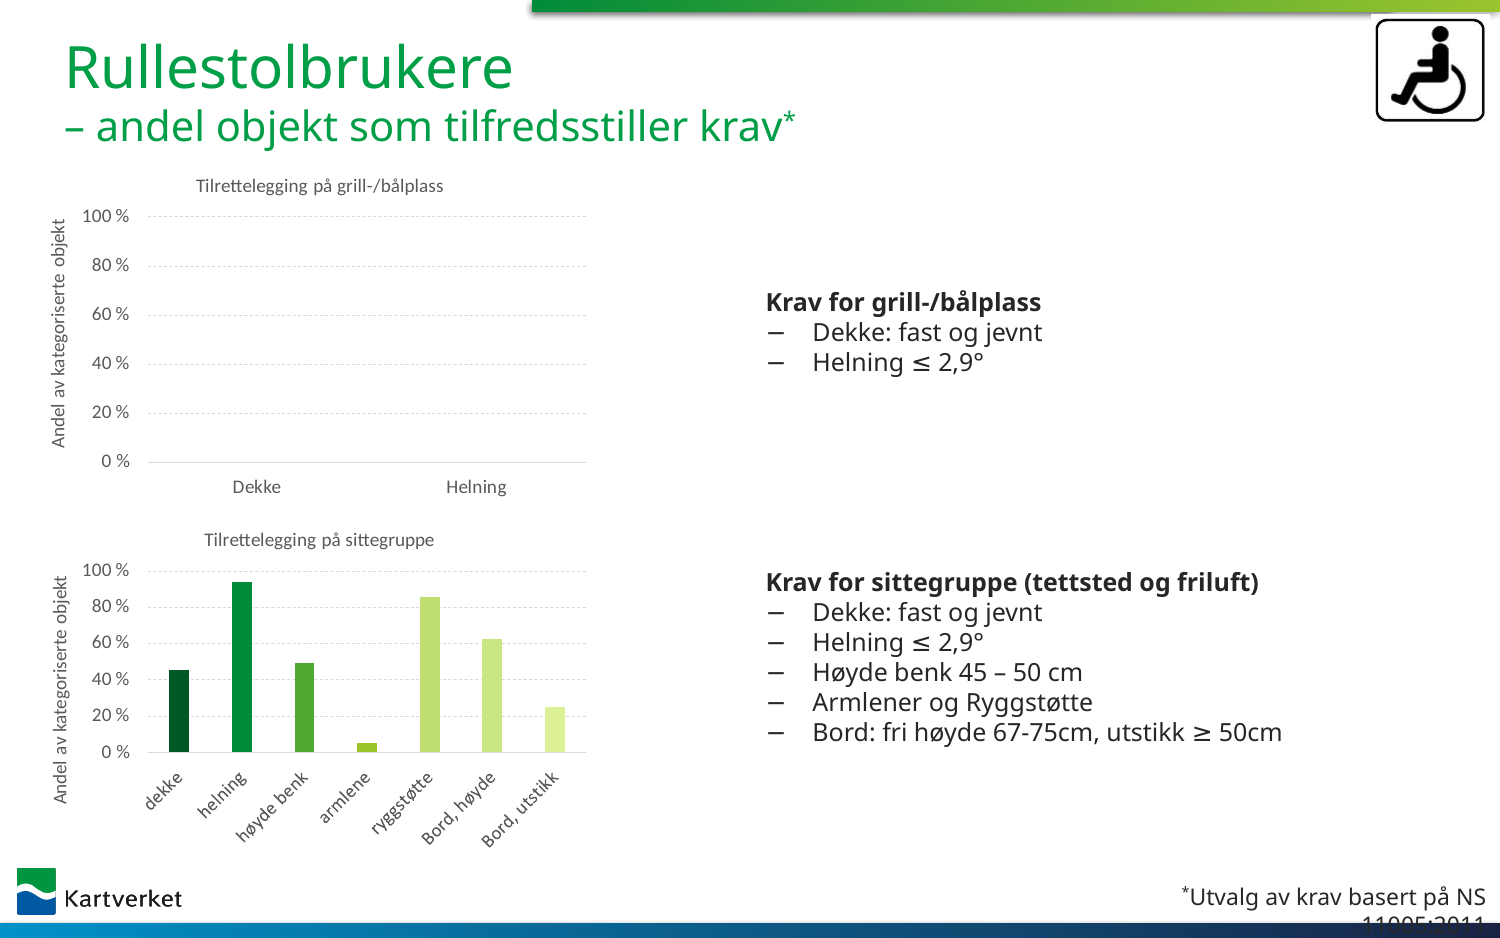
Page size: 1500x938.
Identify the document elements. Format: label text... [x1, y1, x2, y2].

text_box *Utvalg av krav basert på NS 11005:2011 [1068, 873, 1500, 938]
picture [41, 166, 597, 505]
picture [41, 520, 597, 859]
text_box Krav for grill-/bålplass Dekke: fast og jevnt Helning ≤ 2,9° [750, 279, 1452, 384]
picture [1371, 13, 1491, 127]
text_box Krav for sittegruppe (tettsted og friluft) Dekke: fast og jevnt Helning ≤ 2,9° Høyde benk 45 – 50 cm Armlener og Ryggstøtte Bord: fri høyde 67-75cm, utstikk ≥ 50cm [750, 559, 1500, 754]
text_box Rullestolbrukere – andel objekt som tilfredsstiller krav* [49, 14, 1431, 158]
